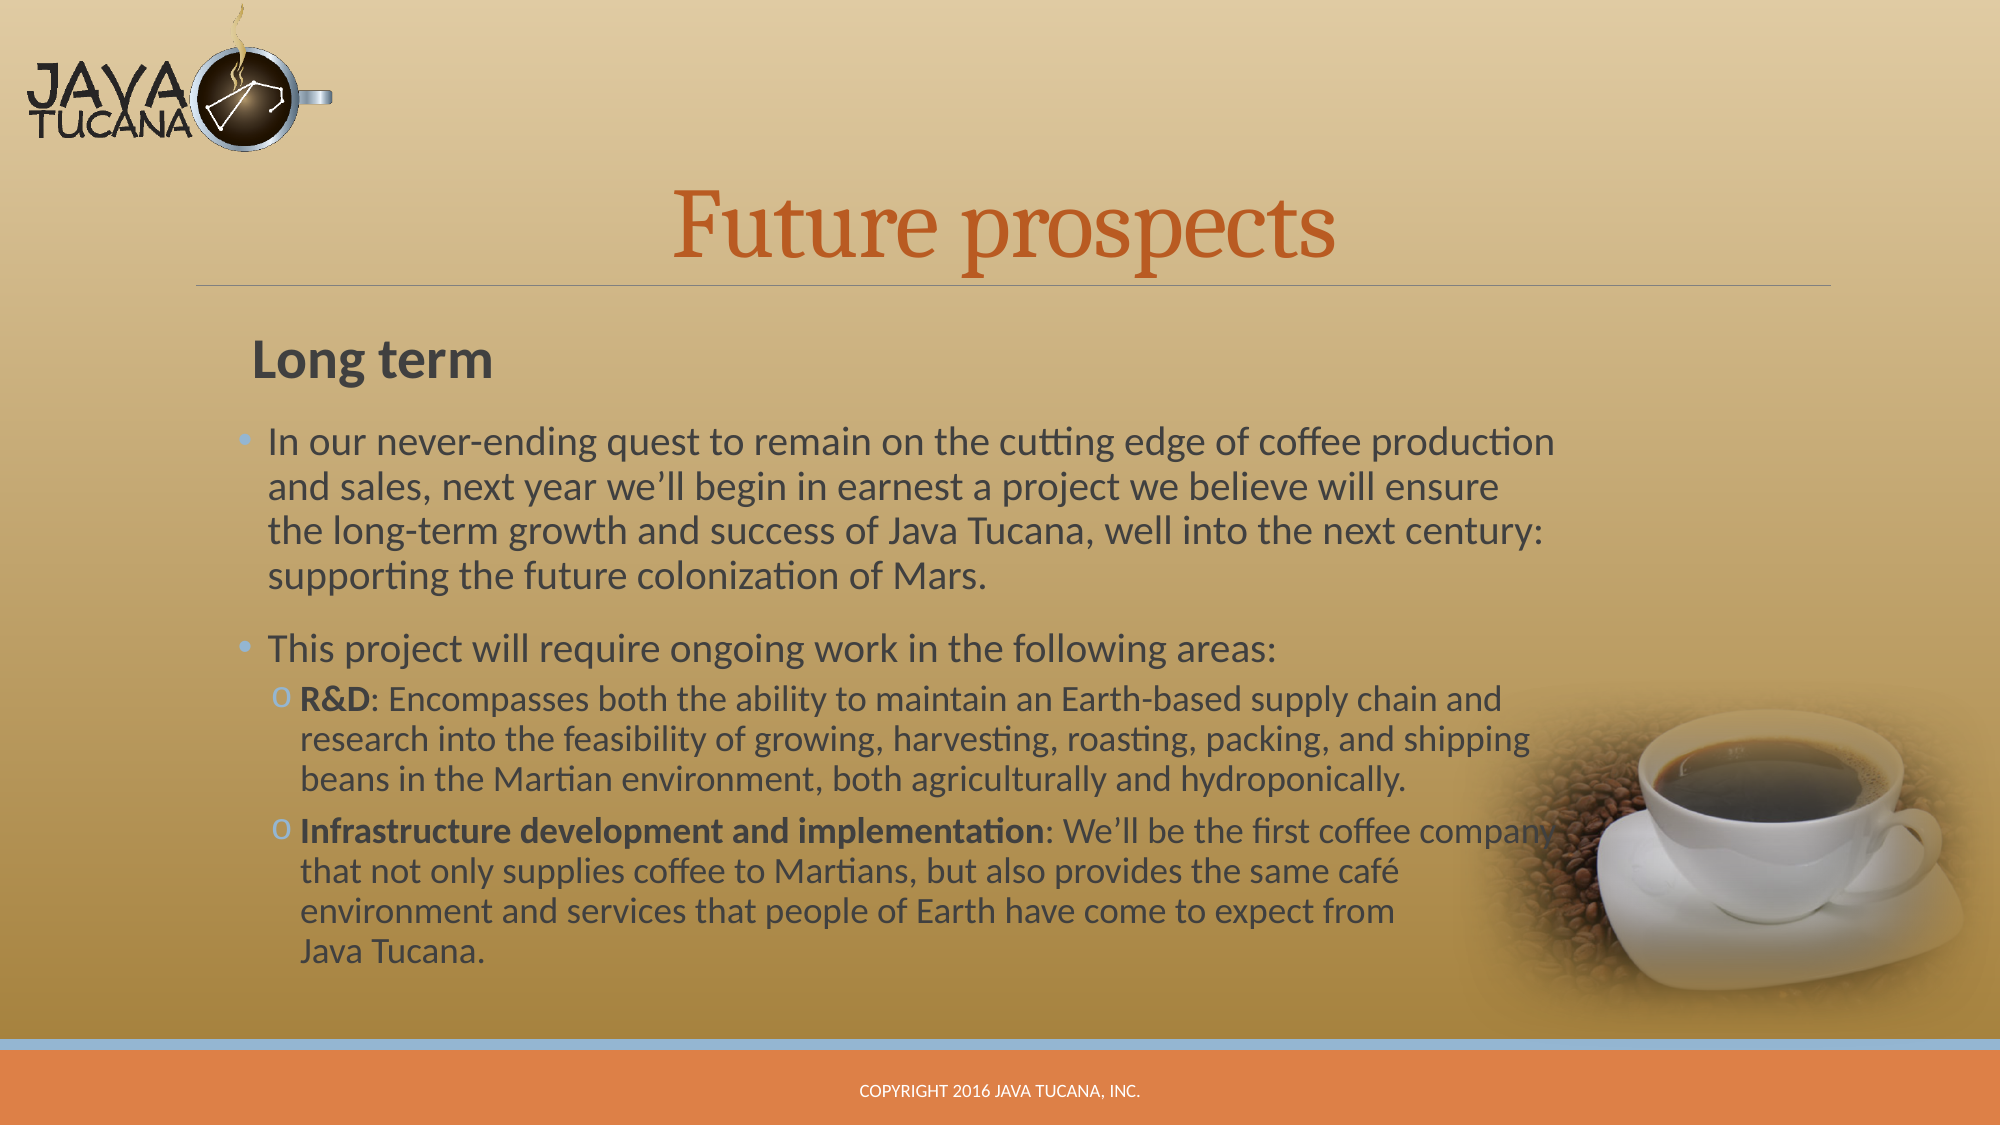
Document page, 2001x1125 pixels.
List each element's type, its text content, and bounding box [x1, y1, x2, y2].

footer Copyright 2016 Java Tucana, Inc. [604, 1059, 1396, 1120]
picture [13, 0, 341, 159]
picture [1591, 806, 1863, 915]
title Future prospects [180, 47, 1830, 285]
list Long term In our never-ending quest to remain on the cutting edge of coffee production and sales, next year we’ll begin in earnest a project we believe will ensure the long-term growth and success of Java Tucana, well into the next century: supporting the future colonization of Mars. This project will require ongoing work in the following areas: R&D: Encompasses both the ability to maintain an Earth-based supply chain and research into the feasibility of growing, harvesting, roasting, packing, and shipping beans in the Martian environment, both agriculturally and hydroponically. Infrastructure development and implementation: We’ll be the first coffee company that not only supplies coffee to Martians, but also provides the same café environment and services that people of Earth have come to expect from Java Tucana. [237, 321, 1565, 982]
